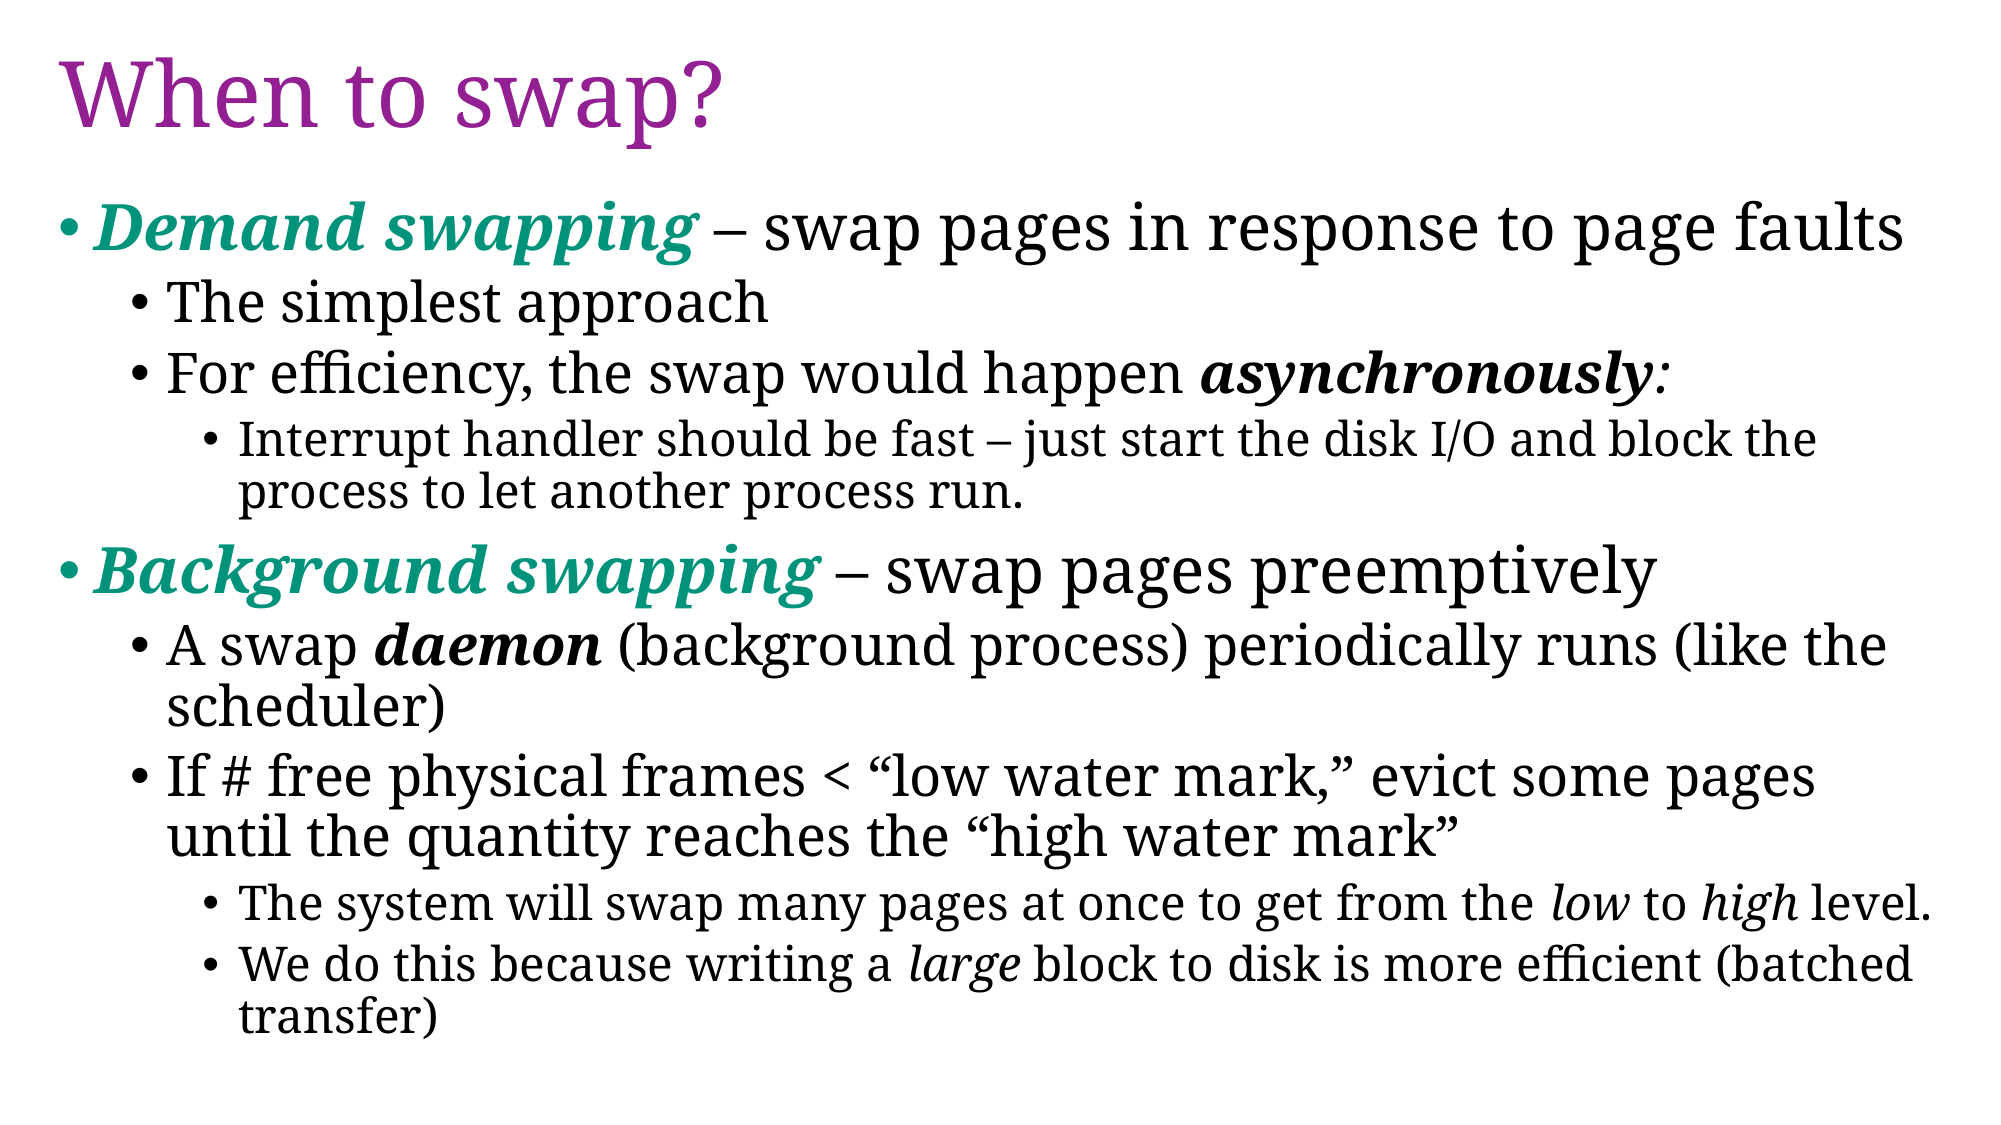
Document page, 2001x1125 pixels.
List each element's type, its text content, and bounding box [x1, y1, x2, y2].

title When to swap? [43, 25, 1953, 171]
list Demand swapping – swap pages in response to page faults The simplest approach For efficiency, the swap would happen asynchronously: Interrupt handler should be fast – just start the disk I/O and block the process to let another process run. Background swapping – swap pages preemptively A swap daemon (background process) periodically runs (like the scheduler) If # free physical frames < “low water mark,” evict some pages until the quantity reaches the “high water mark” The system will swap many pages at once to get from the low to high level. We do this because writing a large block to disk is more efficient (batched transfer) [43, 188, 1953, 1106]
